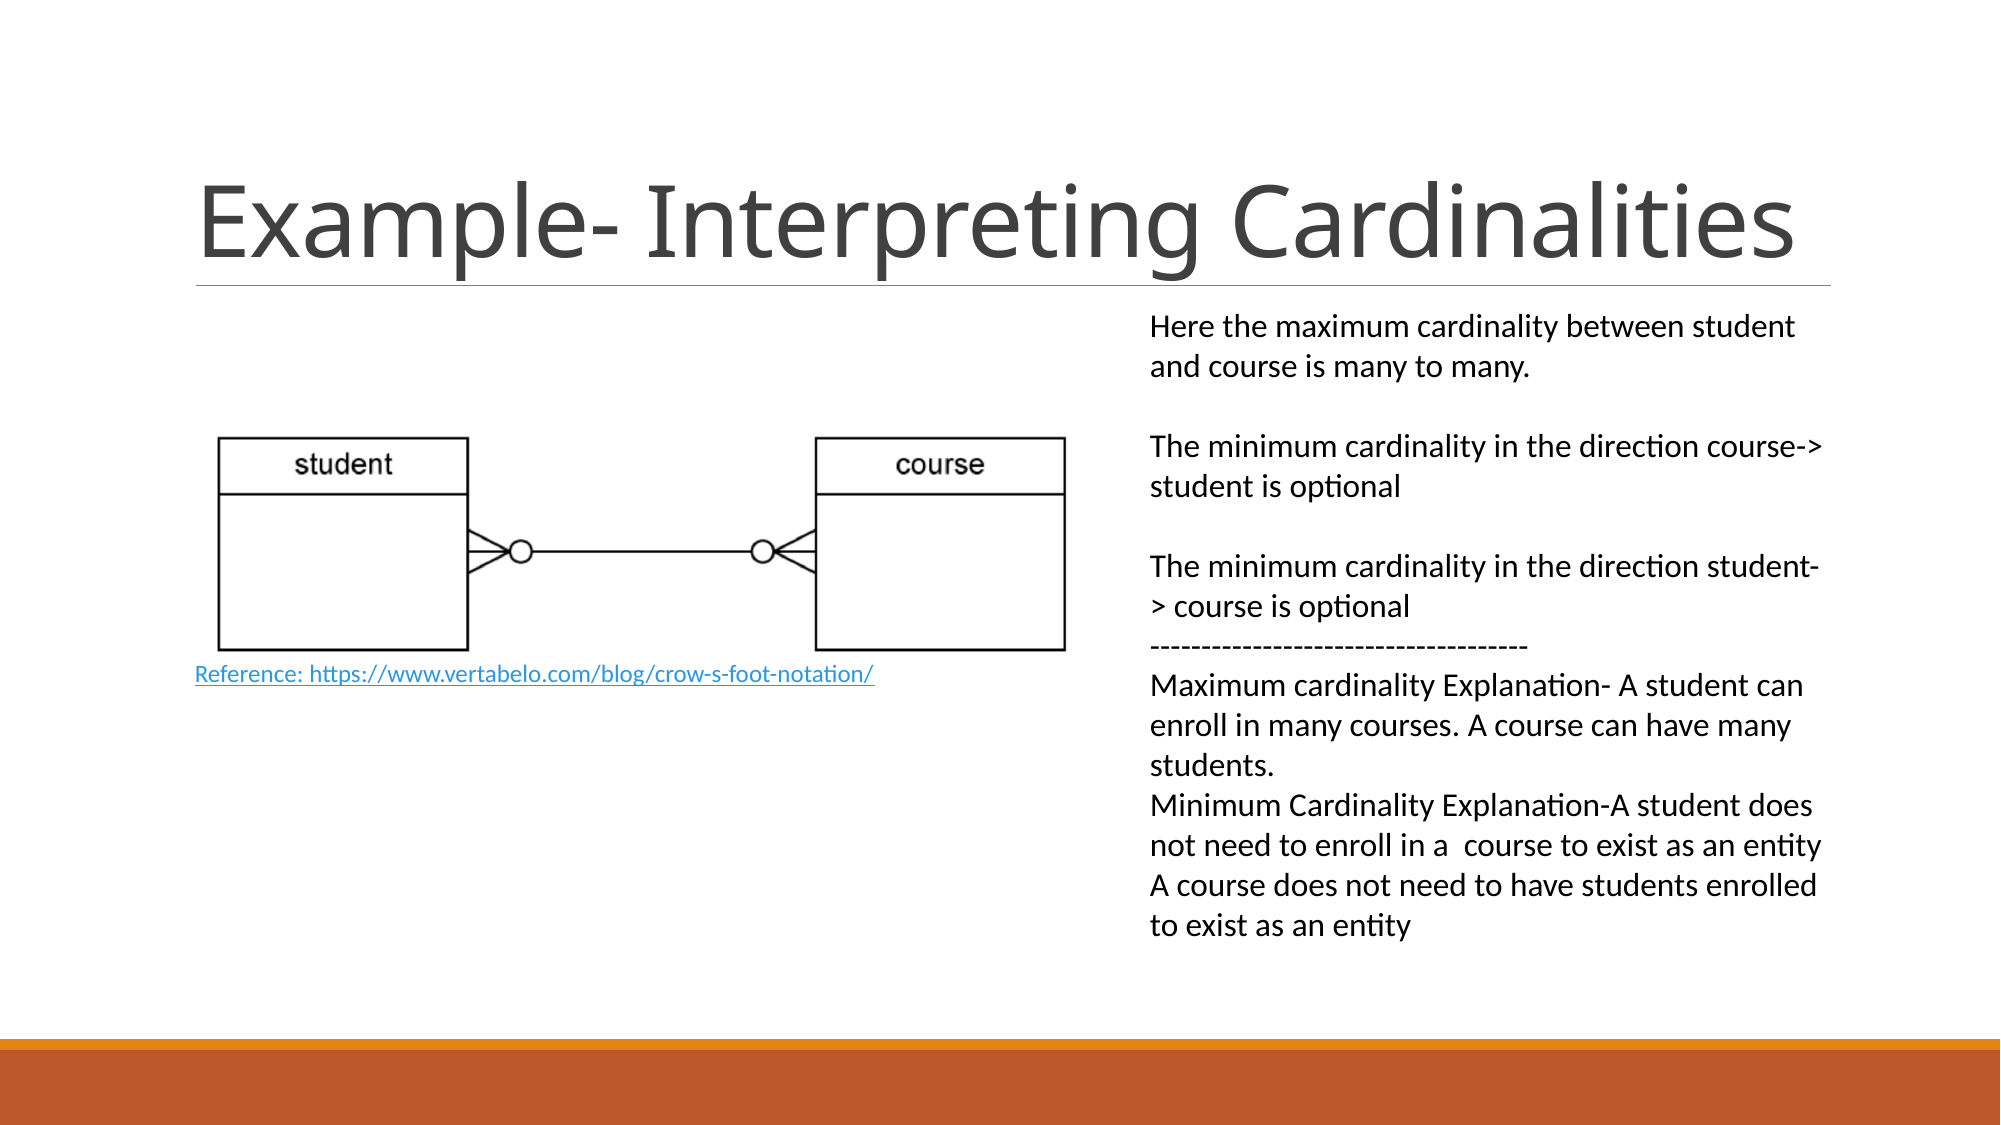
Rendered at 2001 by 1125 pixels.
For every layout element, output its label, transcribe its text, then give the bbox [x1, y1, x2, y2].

picture [162, 400, 1136, 687]
text_box Here the maximum cardinality between student and course is many to many. The minimum cardinality in the direction course-> student is optional The minimum cardinality in the direction student-> course is optional ------------------------------------- Maximum cardinality Explanation- A student can enroll in many courses. A course can have many students. Minimum Cardinality Explanation-A student does not need to enroll in a course to exist as an entity A course does not need to have students enrolled to exist as an entity [1135, 296, 1845, 996]
title Example- Interpreting Cardinalities [180, 47, 1830, 285]
